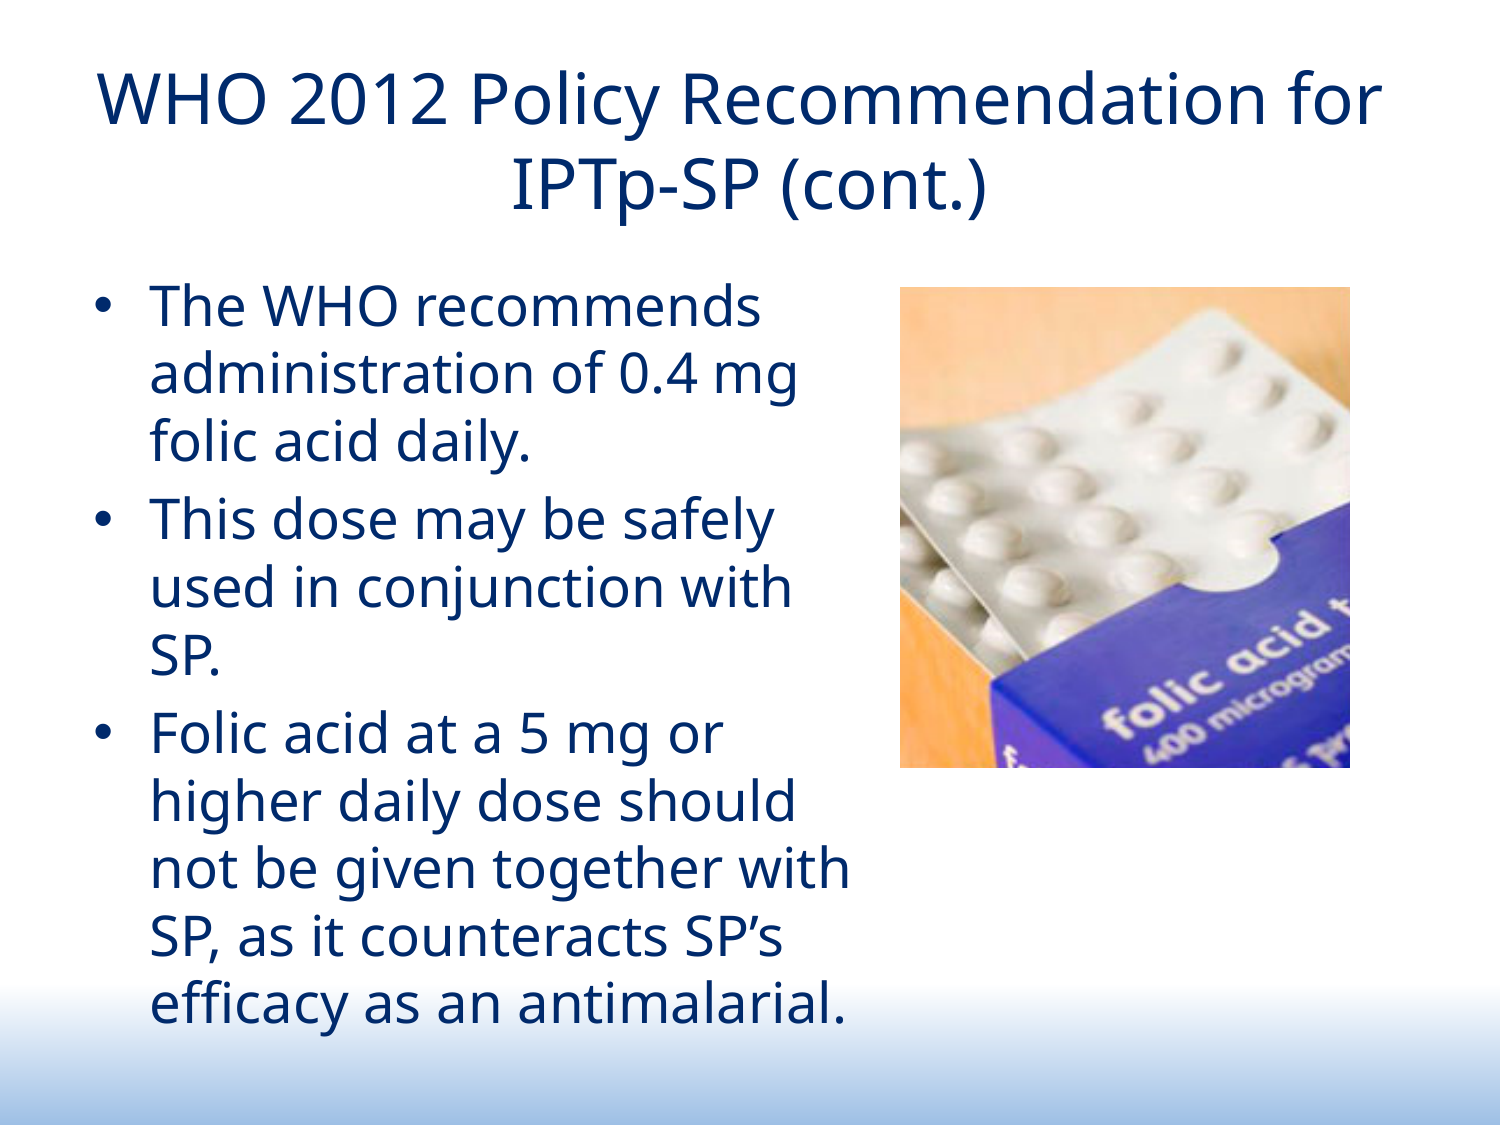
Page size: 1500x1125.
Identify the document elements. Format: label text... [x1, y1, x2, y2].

picture [899, 287, 1351, 768]
title WHO 2012 Policy Recommendation for IPTp-SP (cont.) [75, 45, 1425, 233]
list The WHO recommends administration of 0.4 mg folic acid daily. This dose may be safely used in conjunction with SP. Folic acid at a 5 mg or higher daily dose should not be given together with SP, as it counteracts SP’s efficacy as an antimalarial. [78, 262, 879, 1075]
